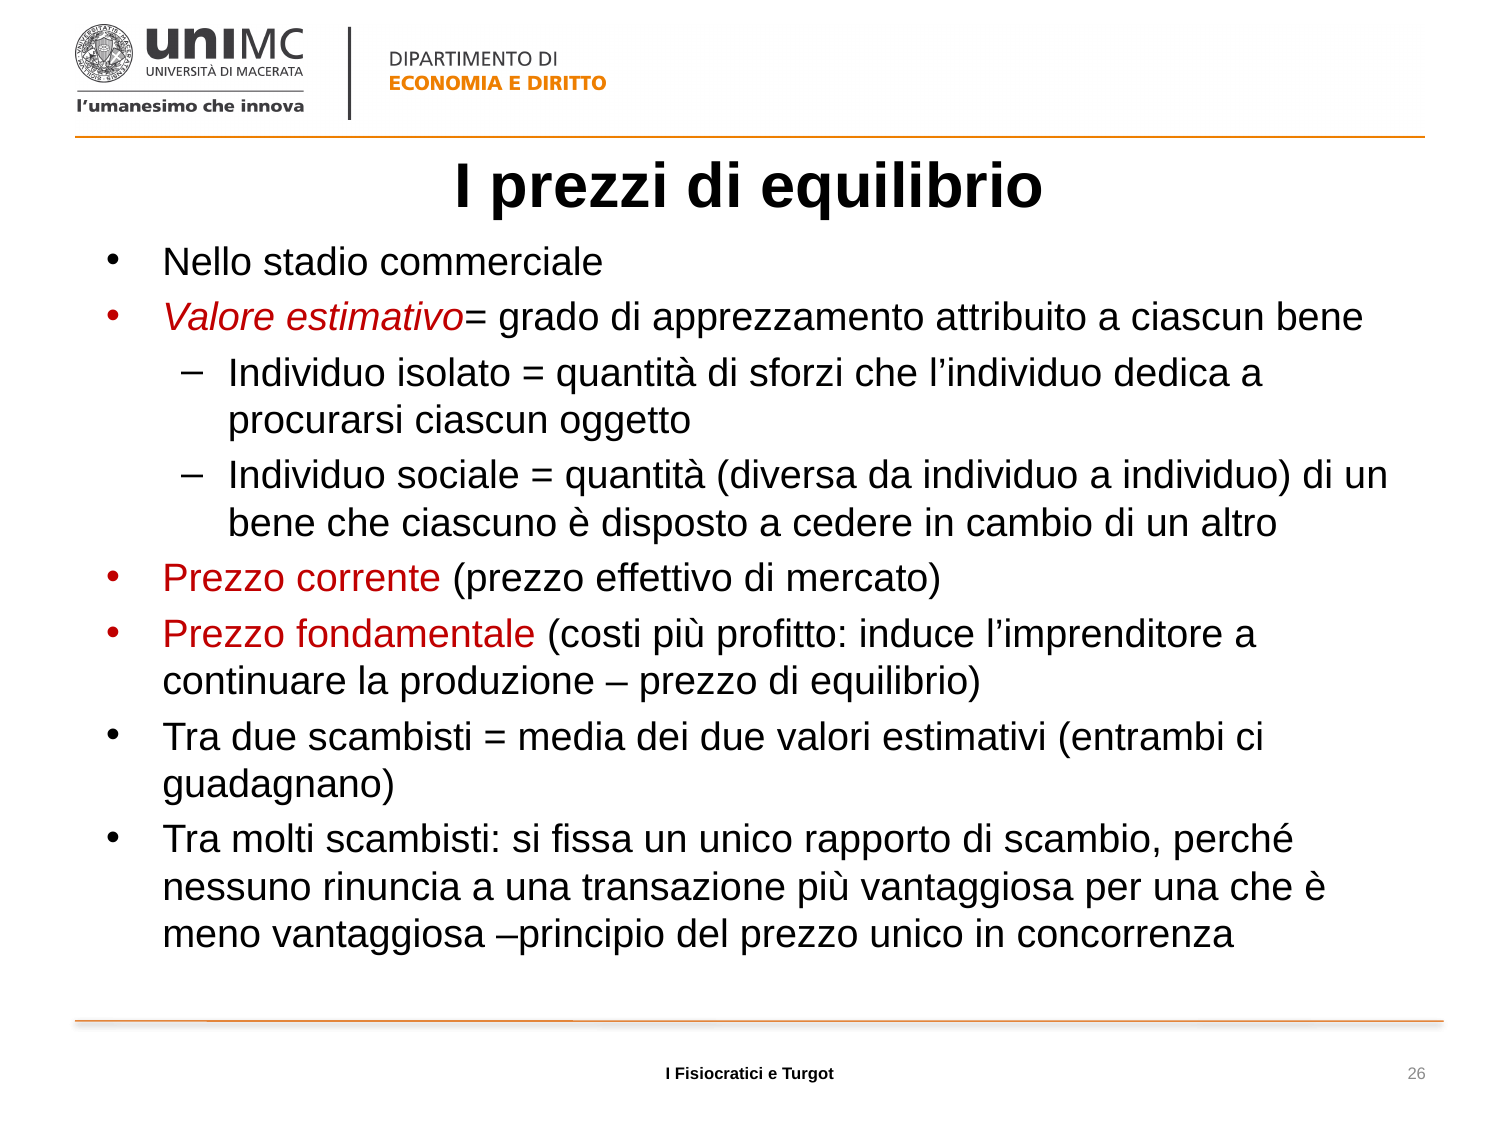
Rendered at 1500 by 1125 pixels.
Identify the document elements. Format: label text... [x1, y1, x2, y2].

footer I Fisiocratici e Turgot [512, 1042, 988, 1103]
picture [75, 24, 1425, 136]
slide_number 26 [1091, 1042, 1442, 1103]
list Nello stadio commerciale Valore estimativo= grado di apprezzamento attribuito a ciascun bene Individuo isolato = quantità di sforzi che l’individuo dedica a procurarsi ciascun oggetto Individuo sociale = quantità (diversa da individuo a individuo) di un bene che ciascuno è disposto a cedere in cambio di un altro Prezzo corrente (prezzo effettivo di mercato) Prezzo fondamentale (costi più profitto: induce l’imprenditore a continuare la produzione – prezzo di equilibrio) Tra due scambisti = media dei due valori estimativi (entrambi ci guadagnano) Tra molti scambisti: si fissa un unico rapporto di scambio, perché nessuno rinuncia a una transazione più vantaggiosa per una che è meno vantaggiosa –principio del prezzo unico in concorrenza [91, 228, 1441, 971]
title I prezzi di equilibrio [75, 136, 1425, 229]
